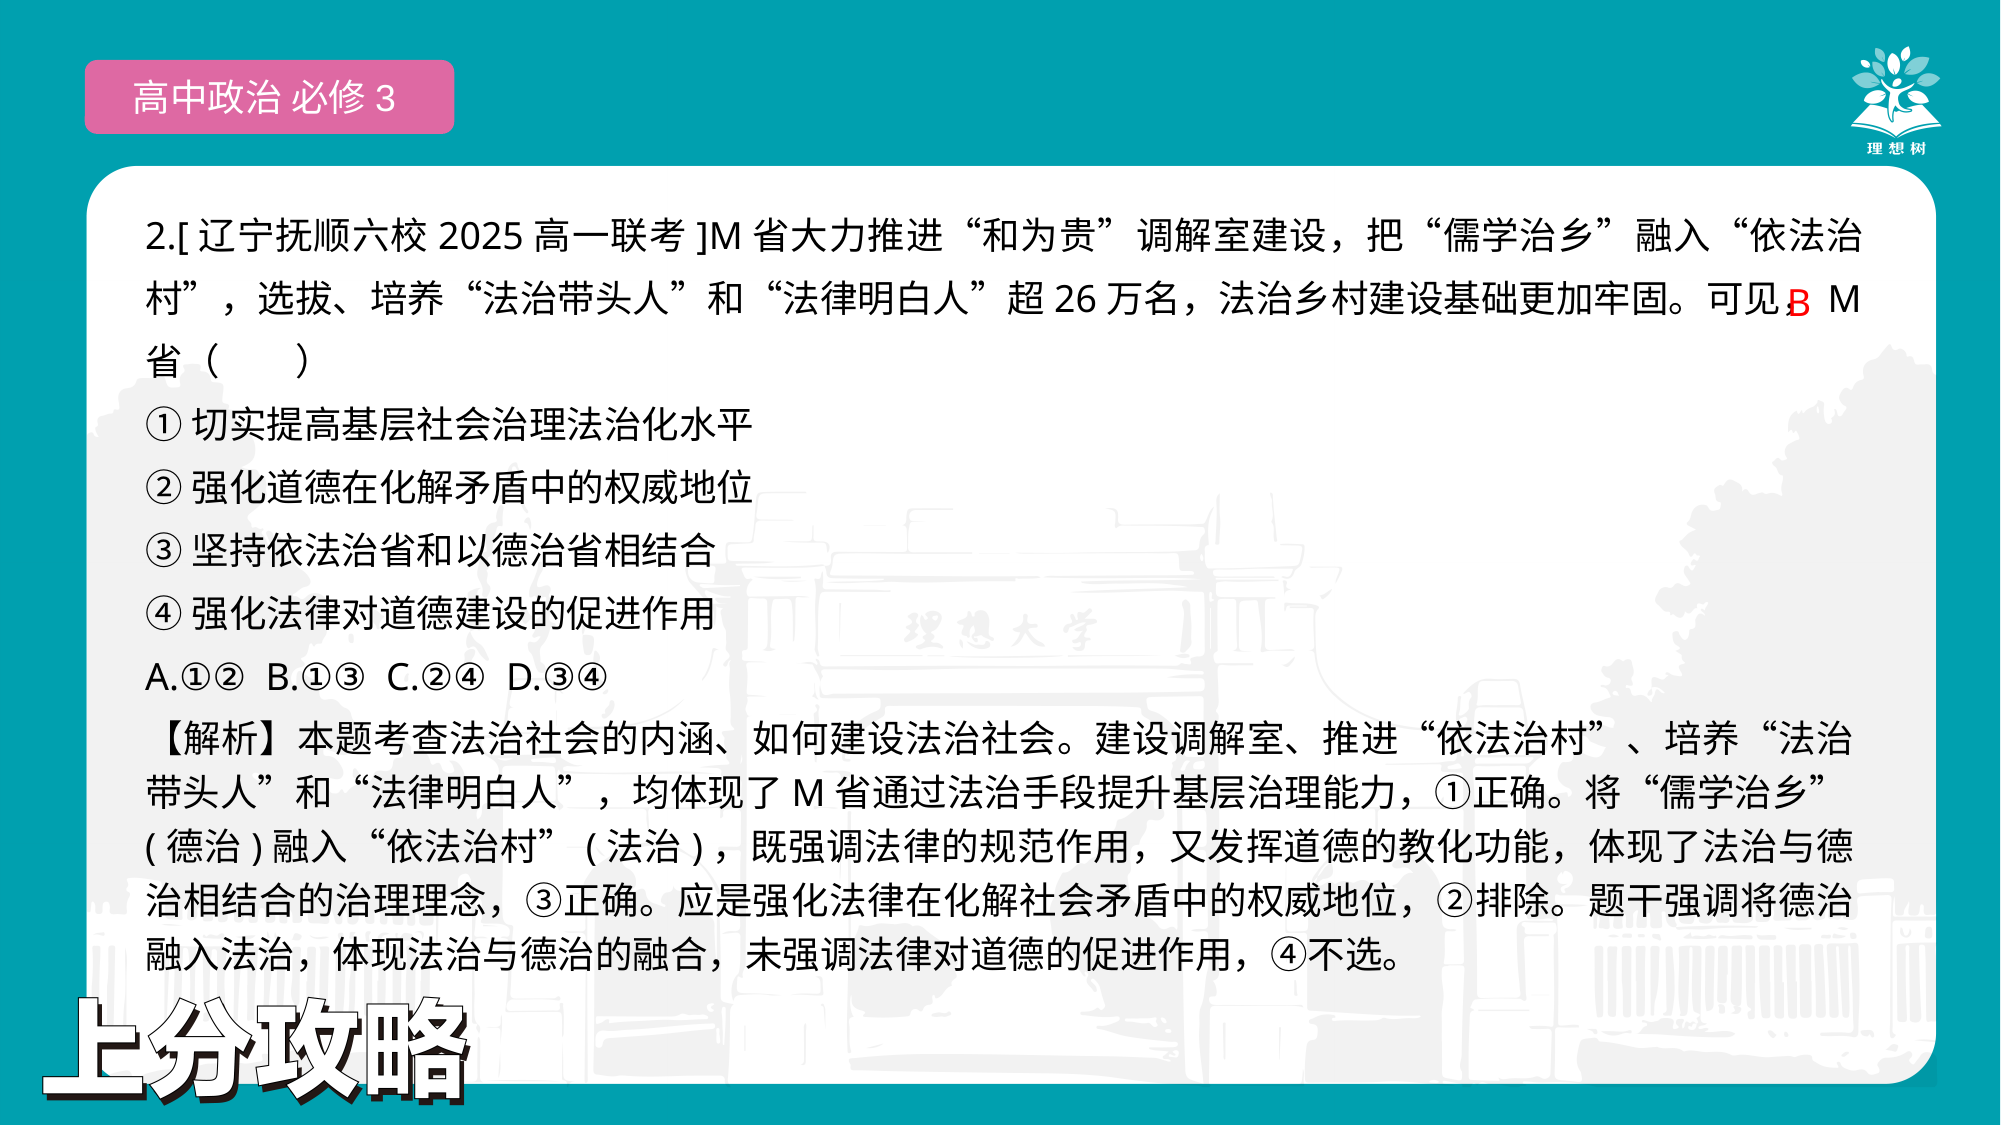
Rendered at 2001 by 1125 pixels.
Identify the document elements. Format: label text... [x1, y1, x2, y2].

text_box B [1762, 249, 1880, 332]
text_box 高中政治 必修3 [83, 58, 456, 135]
text_box 【解析】本题考查法治社会的内涵、如何建设法治社会。建设调解室、推进“依法治村”、培养“法治带头人”和“法律明白人”，均体现了M省通过法治手段提升基层治理能力，①正确。将“儒学治乡”(德治)融入“依法治村”(法治)，既强调法律的规范作用，又发挥道德的教化功能，体现了法治与德治相结合的治理理念，③正确。应是强化法律在化解社会矛盾中的权威地位，②排除。题干强调将德治融入法治，体现法治与德治的融合，未强调法律对道德的促进作用，④不选。 [130, 698, 1869, 984]
text_box 2.[辽宁抚顺六校2025高一联考]M省大力推进“和为贵”调解室建设，把“儒学治乡”融入“依法治村”，选拔、培养“法治带头人”和“法律明白人”超26万名，法治乡村建设基础更加牢固。可见，M省（ ） ①切实提高基层社会治理法治化水平 ②强化道德在化解矛盾中的权威地位 ③坚持依法治省和以德治省相结合 ④强化法律对道德建设的促进作用 A.①② B.①③ C.②④ D.③④ [130, 186, 1880, 705]
picture [0, 0, 2001, 1125]
